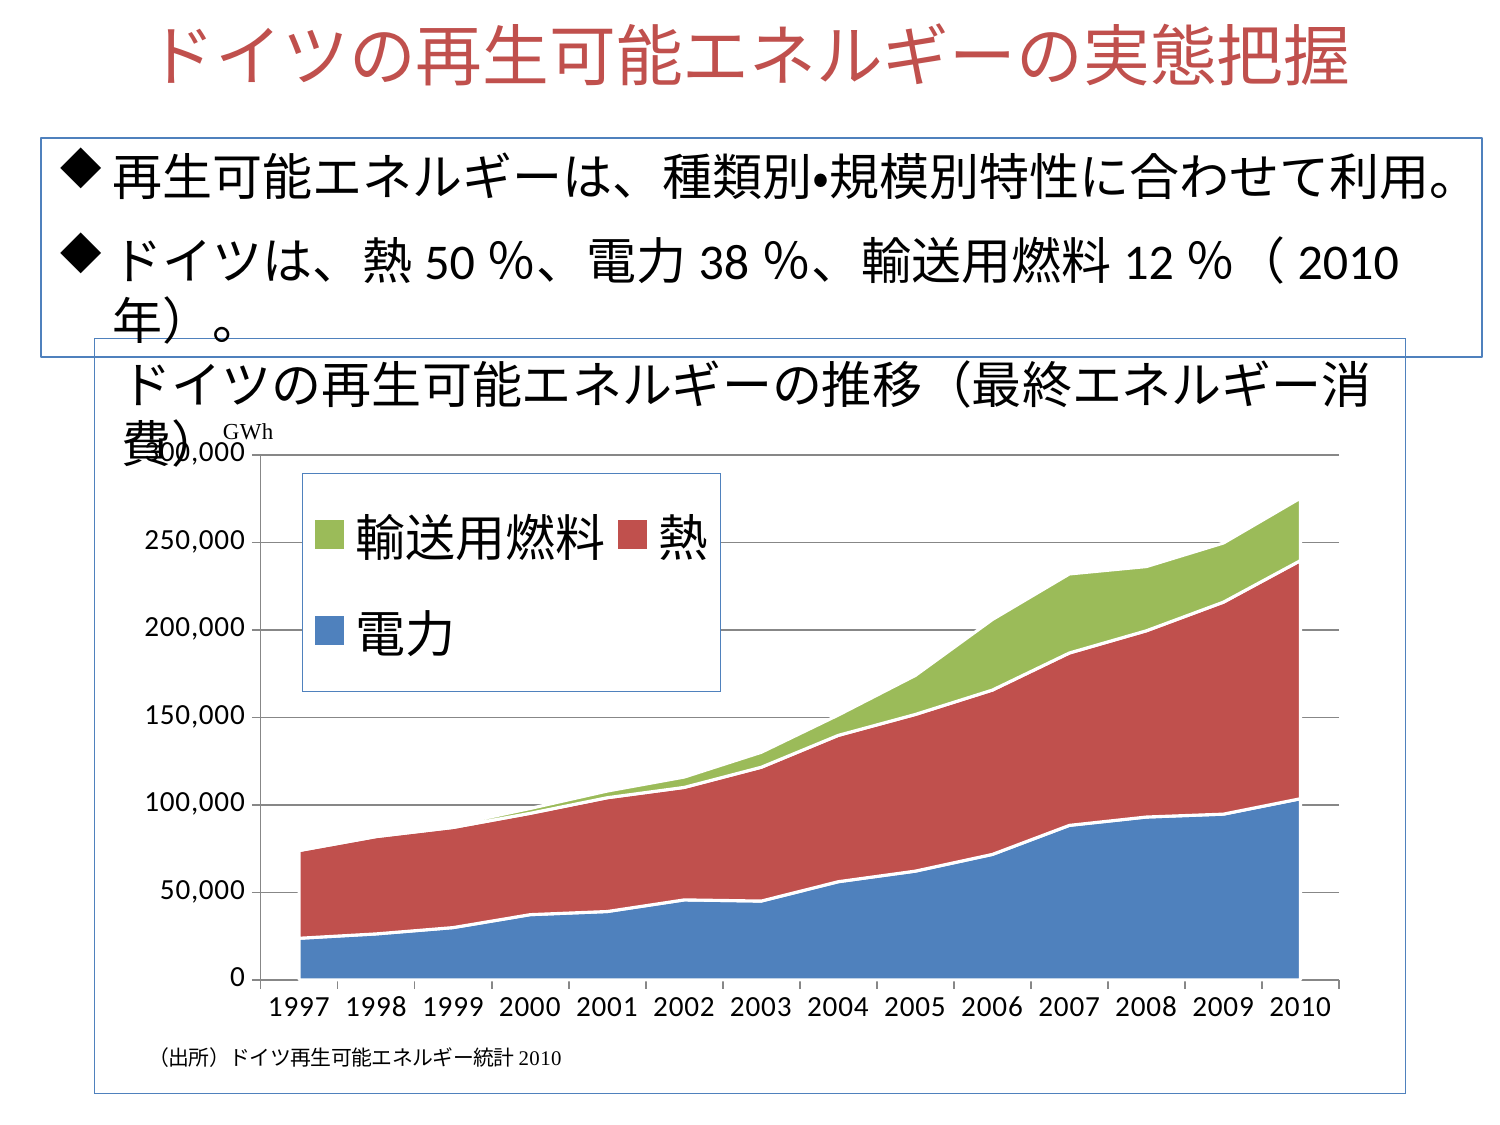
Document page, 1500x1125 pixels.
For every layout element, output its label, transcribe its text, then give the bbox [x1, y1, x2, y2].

text_box ドイツの再生可能エネルギーの実態把握 [64, 5, 1435, 101]
chart [93, 337, 1406, 1095]
text_box 再生可能エネルギーは、種類別・規模別特性に合わせて利用。 ドイツは、熱50％、電力38％、輸送用燃料12％（2010年）。 [41, 137, 1483, 358]
